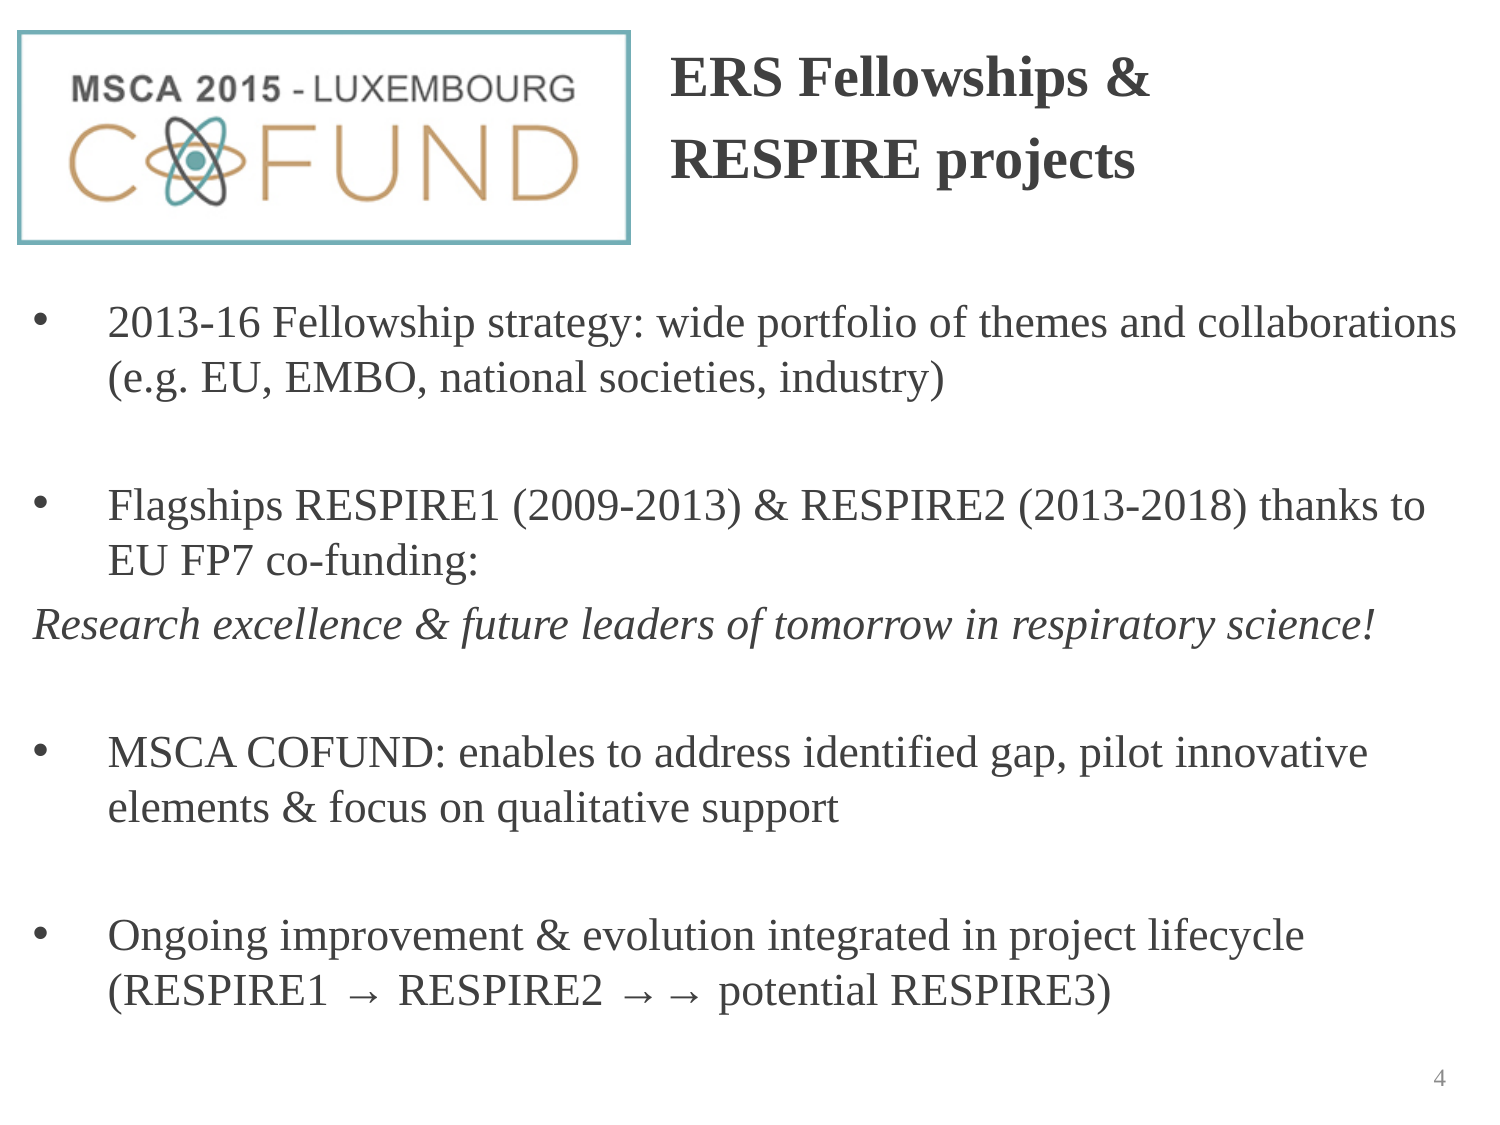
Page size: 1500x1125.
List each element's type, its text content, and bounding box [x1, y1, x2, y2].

picture [17, 30, 631, 246]
footer 4 [986, 1046, 1462, 1107]
subtitle 2013-16 Fellowship strategy: wide portfolio of themes and collaborations (e.g. EU, EMBO, national societies, industry) Flagships RESPIRE1 (2009-2013) & RESPIRE2 (2013-2018) thanks to EU FP7 co-funding: Research excellence & future leaders of tomorrow in respiratory science! MSCA COFUND: enables to address identified gap, pilot innovative elements & focus on qualitative support Ongoing improvement & evolution integrated in project lifecycle (RESPIRE1 → RESPIRE2 →→ potential RESPIRE3) [17, 219, 1500, 1071]
text_box ERS Fellowships & RESPIRE projects [655, 30, 1483, 245]
